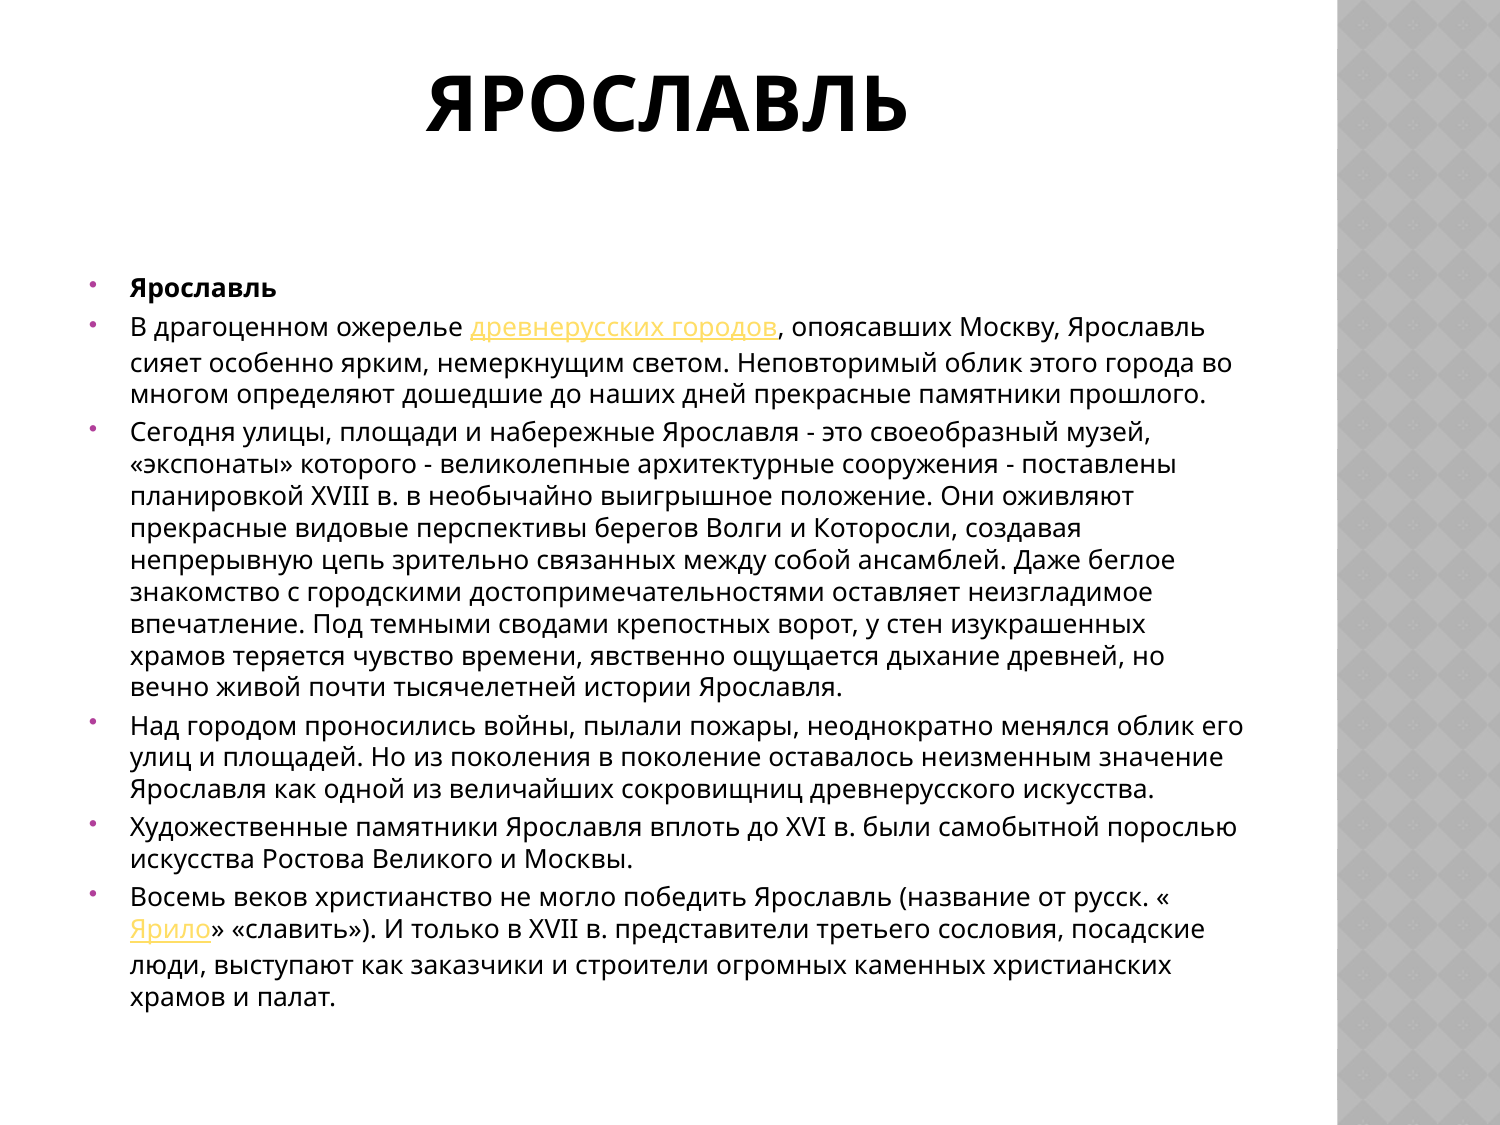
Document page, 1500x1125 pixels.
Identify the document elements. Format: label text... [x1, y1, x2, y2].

list Ярославль В драгоценном ожерелье древнерусских городов, опоясавших Москву, Ярославль сияет особенно ярким, немеркнущим светом. Неповторимый облик этого города во многом определяют дошедшие до наших дней прекрасные памятники прошлого. Сегодня улицы, площади и набережные Ярославля - это своеобразный музей, «экспонаты» которого - великолепные архитектурные сооружения - поставлены планировкой XVIII в. в необычайно выигрышное положение. Они оживляют прекрасные видовые перспективы берегов Волги и Которосли, создавая непрерывную цепь зрительно связанных между собой ансамблей. Даже беглое знакомство с городскими достопримечательностями оставляет неизгладимое впечатление. Под темными сводами крепостных ворот, у стен изукрашенных храмов теряется чувство времени, явственно ощущается дыхание древней, но вечно живой почти тысячелетней истории Ярославля. Над городом проносились войны, пылали пожары, неоднократно менялся облик его улиц и площадей. Но из поколения в поколение оставалось неизменным значение Ярославля как одной из величайших сокровищниц древнерусского искусства. Художественные памятники Ярославля вплоть до ХVI в. были самобытной порослью искусства Ростова Великого и Москвы. Восемь веков христианство не могло победить Ярославль (название от русск. «Ярило» «славить»). И только в ХVII в. представители третьего сословия, посадские люди, выступают как заказчики и строители огромных каменных христианских храмов и палат. [75, 264, 1263, 1059]
title Ярославль [75, 52, 1263, 240]
